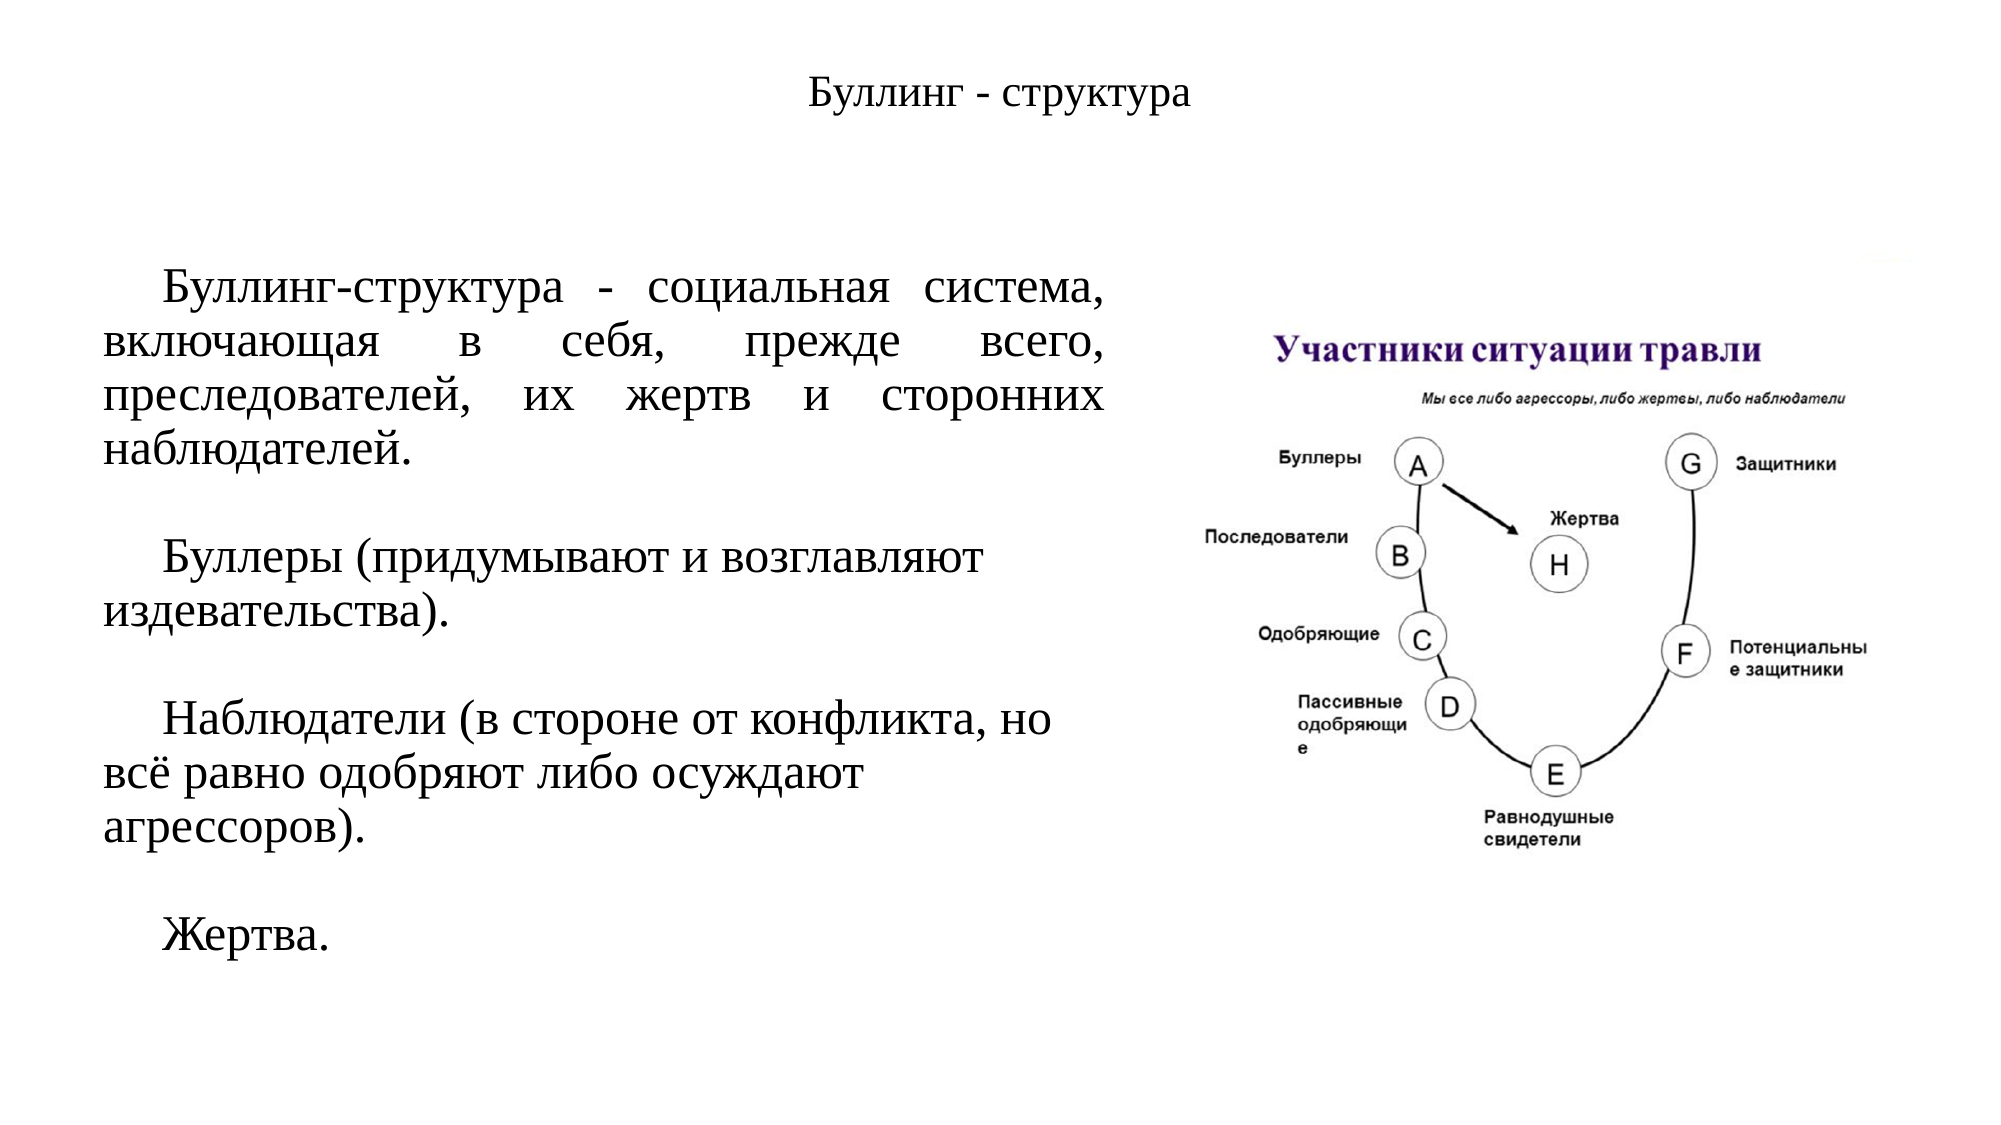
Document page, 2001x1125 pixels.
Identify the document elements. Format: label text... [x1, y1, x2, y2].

list Буллинг-структура - социальная система, включающая в себя, прежде всего, преследователей, их жертв и сторонних наблюдателей. Буллеры (придумывают и возглавляют издевательства). Наблюдатели (в стороне от конфликта, но всё равно одобряют либо осуждают агрессоров). Жертва. [88, 252, 1121, 1014]
title Буллинг - структура [137, 59, 1863, 124]
picture [1120, 252, 1963, 899]
